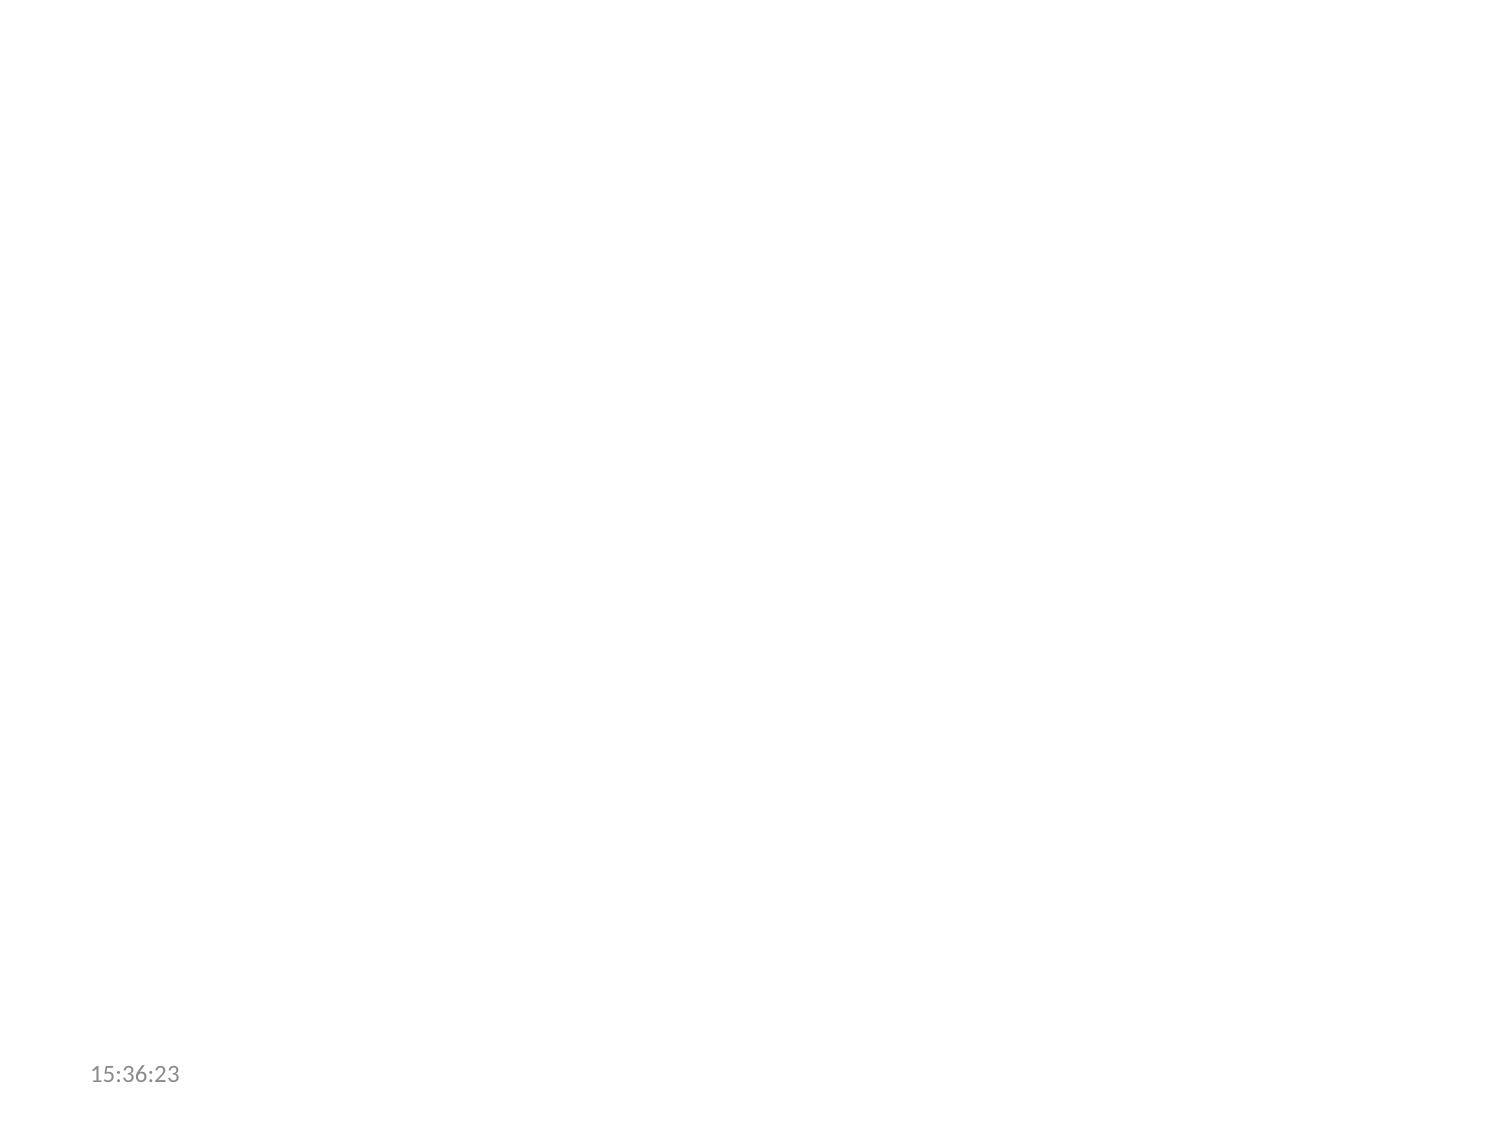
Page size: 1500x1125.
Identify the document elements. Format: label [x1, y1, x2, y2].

slide_number [75, 1042, 425, 1103]
